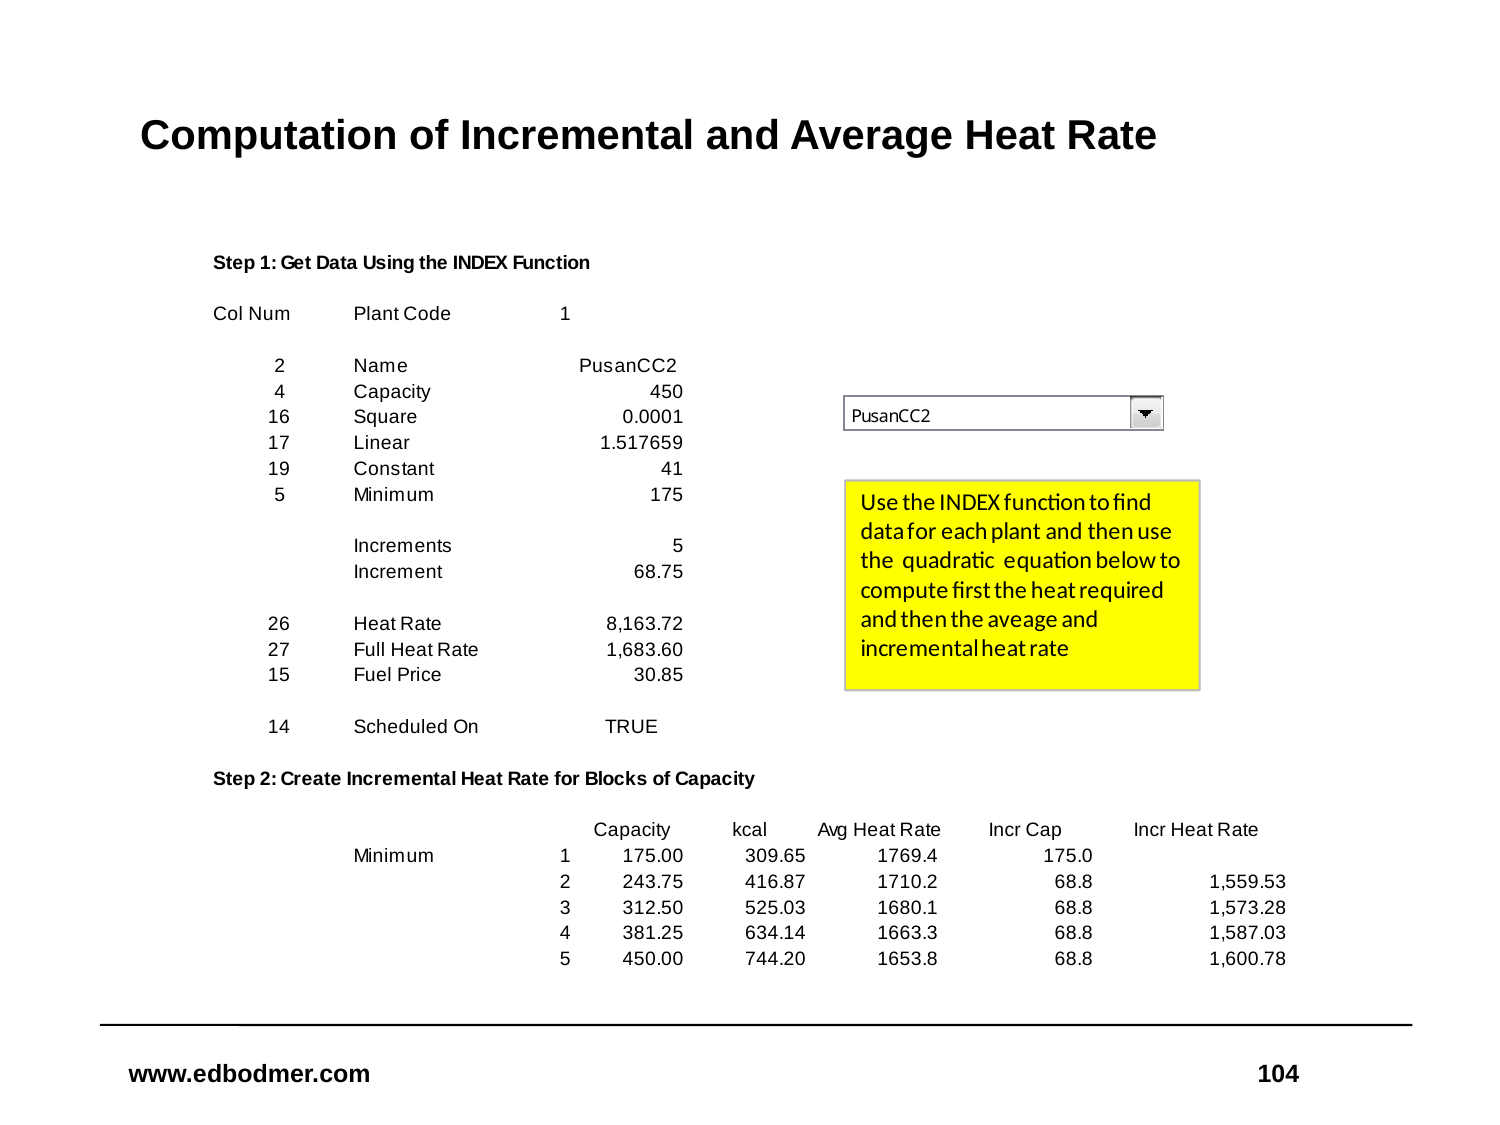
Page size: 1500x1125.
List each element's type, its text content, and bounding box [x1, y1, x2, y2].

title Computation of Incremental and Average Heat Rate [125, 99, 1288, 225]
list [208, 249, 1292, 1001]
